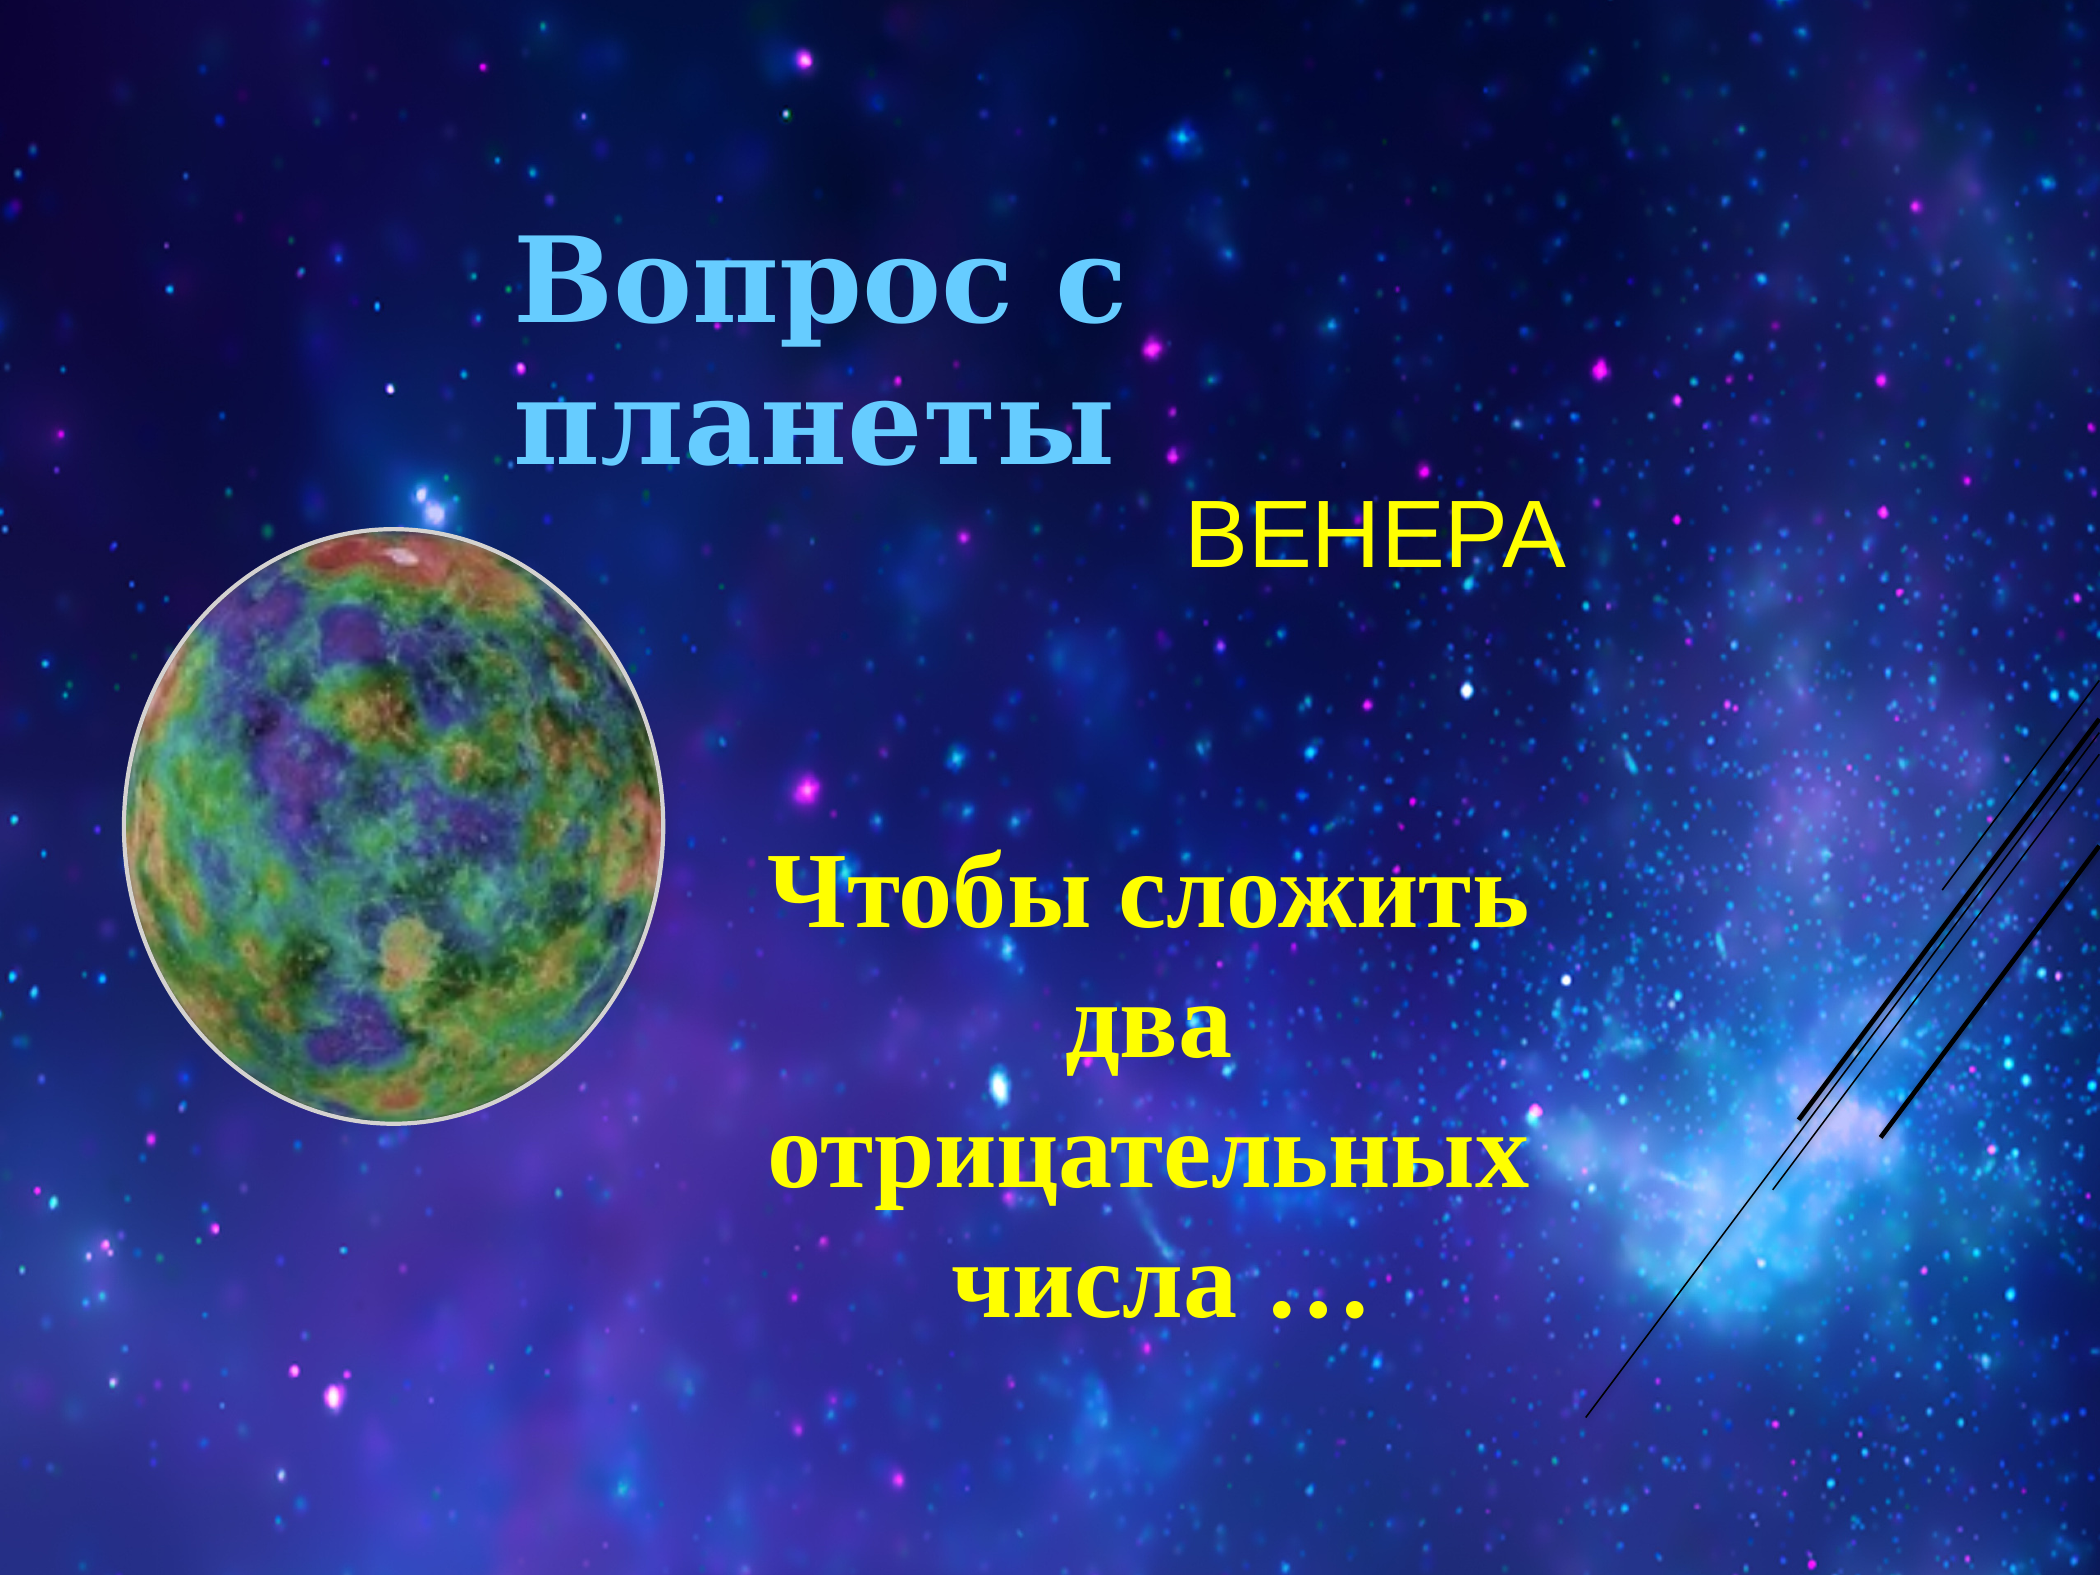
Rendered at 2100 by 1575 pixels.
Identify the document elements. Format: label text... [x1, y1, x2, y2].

text_box Чтобы сложить два отрицательных числа … [706, 810, 1591, 1257]
text_box ВЕНЕРА [1167, 462, 1612, 614]
text_box Вопрос с планеты [496, 194, 1641, 380]
picture [0, 0, 2100, 1575]
text_box [123, 529, 664, 1124]
